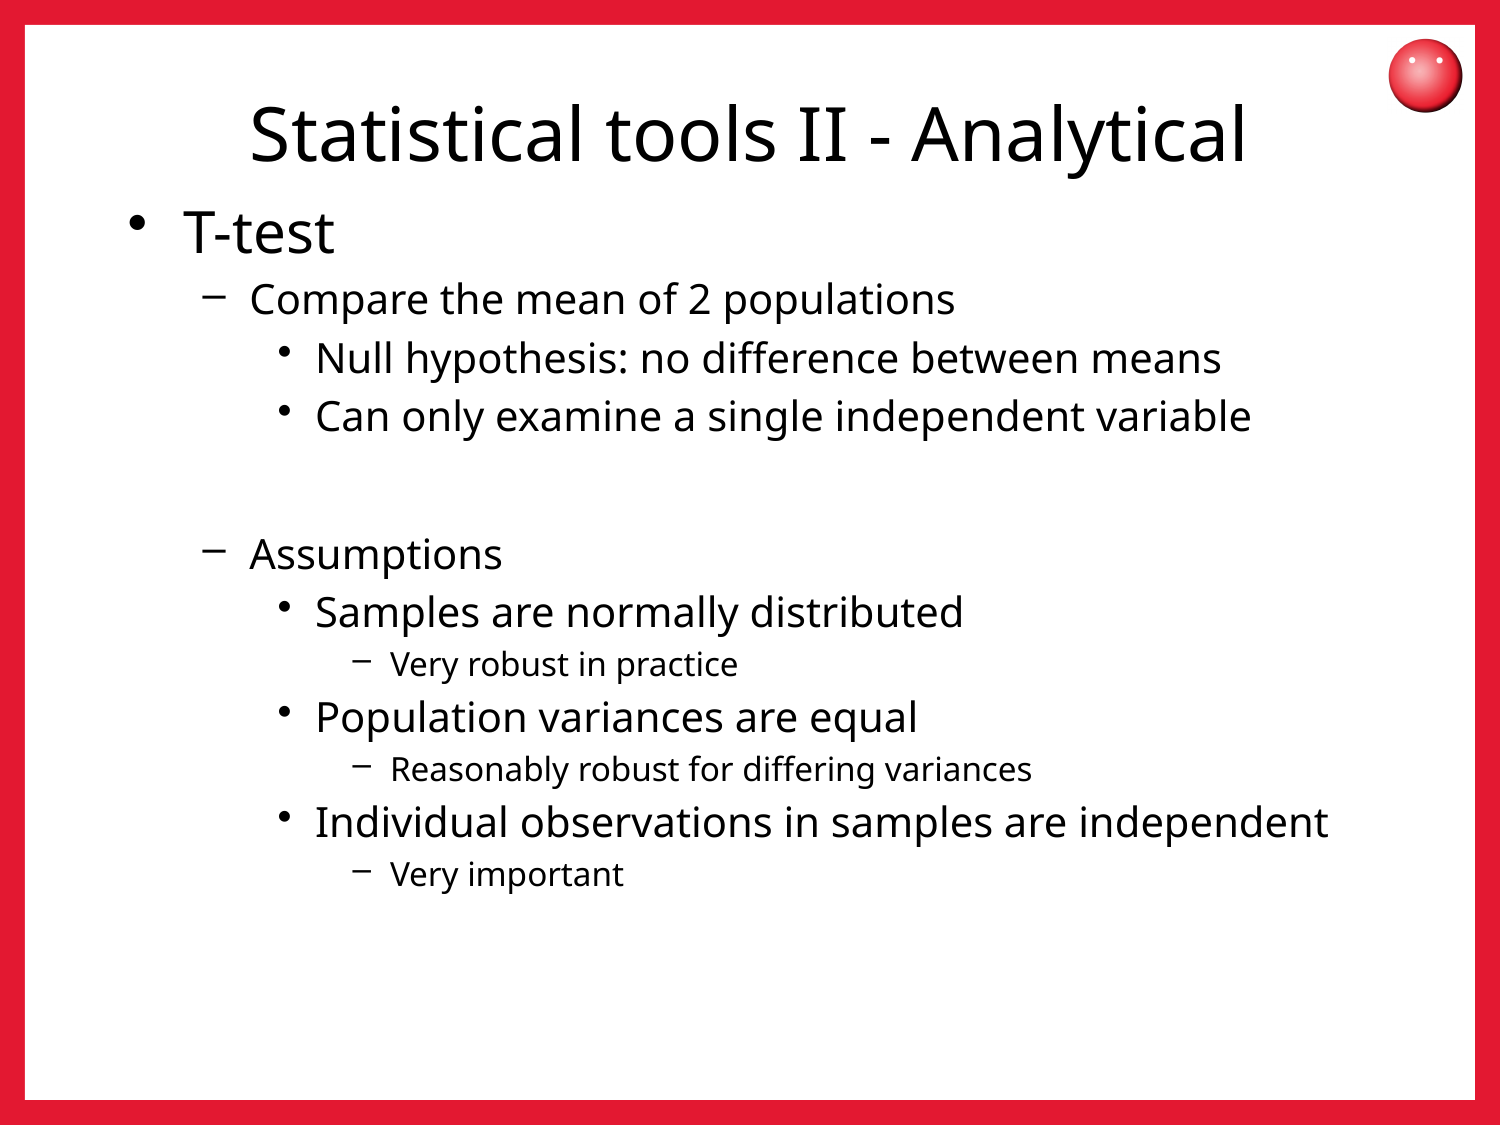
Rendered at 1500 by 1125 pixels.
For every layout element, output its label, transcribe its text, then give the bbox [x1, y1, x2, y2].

picture [1388, 37, 1464, 114]
title Statistical tools II - Analytical [112, 37, 1388, 187]
list T-test Compare the mean of 2 populations Null hypothesis: no difference between means Can only examine a single independent variable Assumptions Samples are normally distributed Very robust in practice Population variances are equal Reasonably robust for differing variances Individual observations in samples are independent Very important [112, 187, 1451, 1001]
